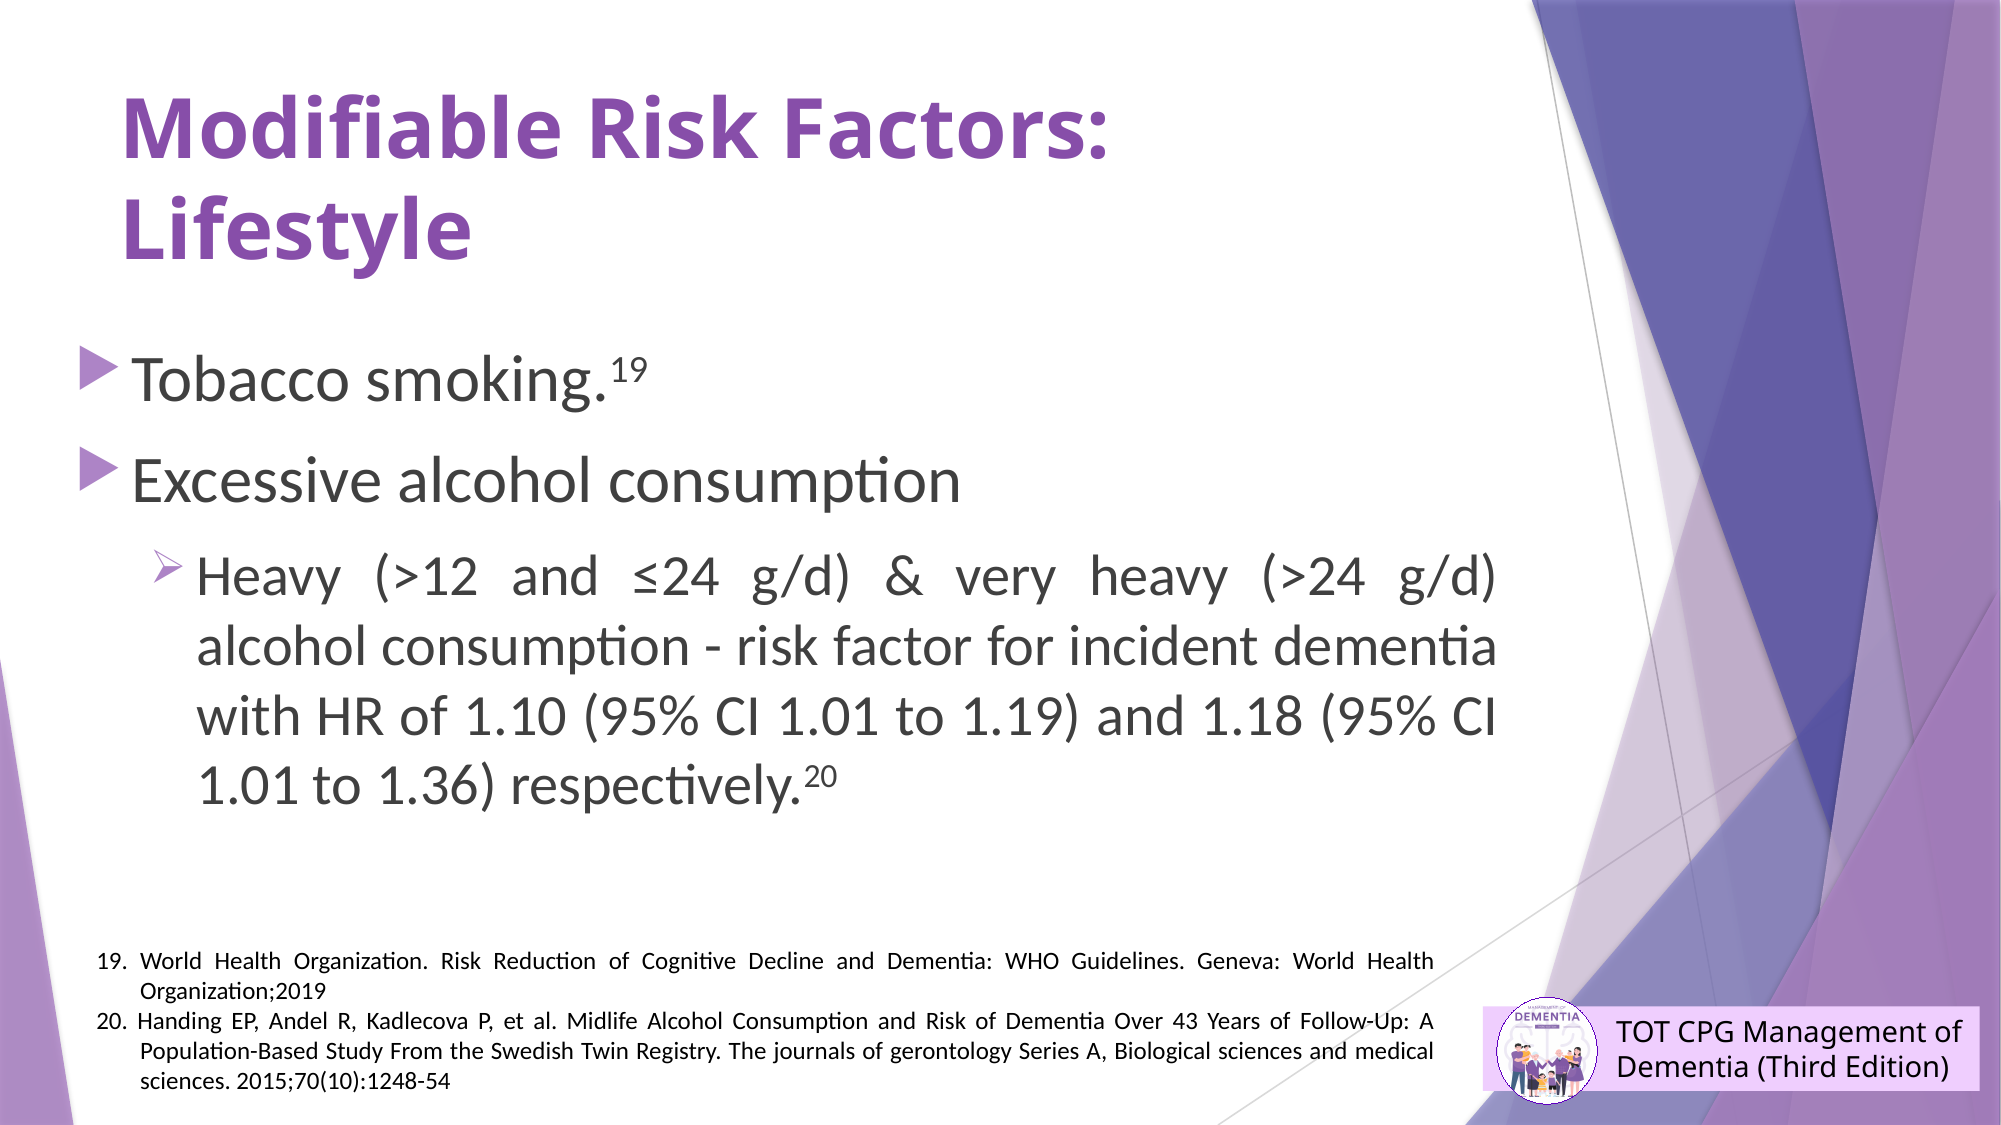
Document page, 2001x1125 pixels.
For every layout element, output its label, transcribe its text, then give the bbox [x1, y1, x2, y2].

title Modifiable Risk Factors: Lifestyle [104, 67, 1515, 285]
list Tobacco smoking.19 Excessive alcohol consumption Heavy (>12 and ≤24 g/d) & very heavy (>24 g/d) alcohol consumption - risk factor for incident dementia with HR of 1.10 (95% CI 1.01 to 1.19) and 1.18 (95% CI 1.01 to 1.36) respectively.20 [59, 327, 1515, 953]
text_box 19. World Health Organization. Risk Reduction of Cognitive Decline and Dementia: WHO Guidelines. Geneva: World Health Organization;2019 20. Handing EP, Andel R, Kadlecova P, et al. Midlife Alcohol Consumption and Risk of Dementia Over 43 Years of Follow-Up: A Population-Based Study From the Swedish Twin Registry. The journals of gerontology Series A, Biological sciences and medical sciences. 2015;70(10):1248-54 [81, 937, 1452, 1102]
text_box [1482, 996, 1981, 1105]
